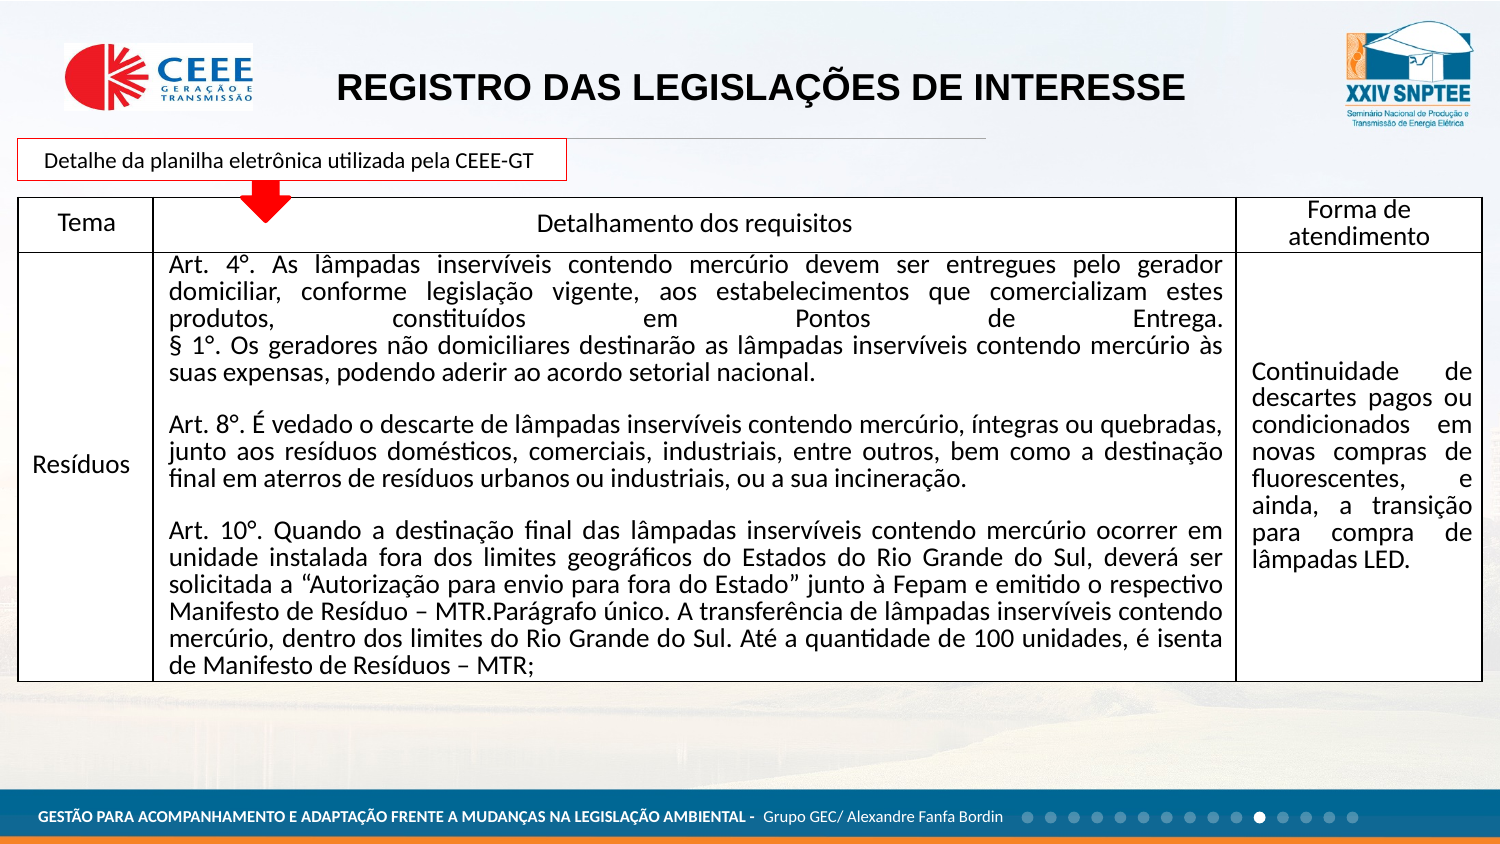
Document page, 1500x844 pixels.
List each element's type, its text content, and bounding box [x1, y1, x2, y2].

table_header Tema [19, 198, 152, 252]
text_box [240, 181, 292, 224]
table_header Detalhamento dos requisitos [154, 198, 1235, 252]
picture [0, 812, 1500, 844]
picture [0, 1, 1500, 789]
text_box [1251, 809, 1268, 826]
text_box REGISTRO DAS LEGISLAÇÕES DE INTERESSE [312, 55, 1211, 161]
text_box Detalhe da planilha eletrônica utilizada pela CEEE-GT [17, 138, 567, 181]
table_cell Art. 4°. As lâmpadas inservíveis contendo mercúrio devem ser entregues pelo gerador domiciliar, conforme legislação vigente, aos estabelecimentos que comercializam estes produtos, constituídos em Pontos de Entrega. § 1°. Os geradores não domiciliares destinarão as lâmpadas inservíveis contendo mercúrio às suas expensas, podendo aderir ao acordo setorial nacional. Art. 8°. É vedado o descarte de lâmpadas inservíveis contendo mercúrio, íntegras ou quebradas, junto aos resíduos domésticos, comerciais, industriais, entre outros, bem como a destinação final em aterros de resíduos urbanos ou industriais, ou a sua incineração. Art. 10°. Quando a destinação final das lâmpadas inservíveis contendo mercúrio ocorrer em unidade instalada fora dos limites geográficos do Estados do Rio Grande do Sul, deverá ser solicitada a “Autorização para envio para fora do Estado” junto à Fepam e emitido o respectivo Manifesto de Resíduo – MTR.Parágrafo único. A transferência de lâmpadas inservíveis contendo mercúrio, dentro dos limites do Rio Grande do Sul. Até a quantidade de 100 unidades, é isenta de Manifesto de Resíduos – MTR; [154, 253, 1235, 681]
table_cell Resíduos [19, 253, 152, 681]
table_header Forma de atendimento [1237, 198, 1481, 252]
table_cell Continuidade de descartes pagos ou condicionados em novas compras de fluorescentes, e ainda, a transição para compra de lâmpadas LED. [1237, 253, 1481, 681]
